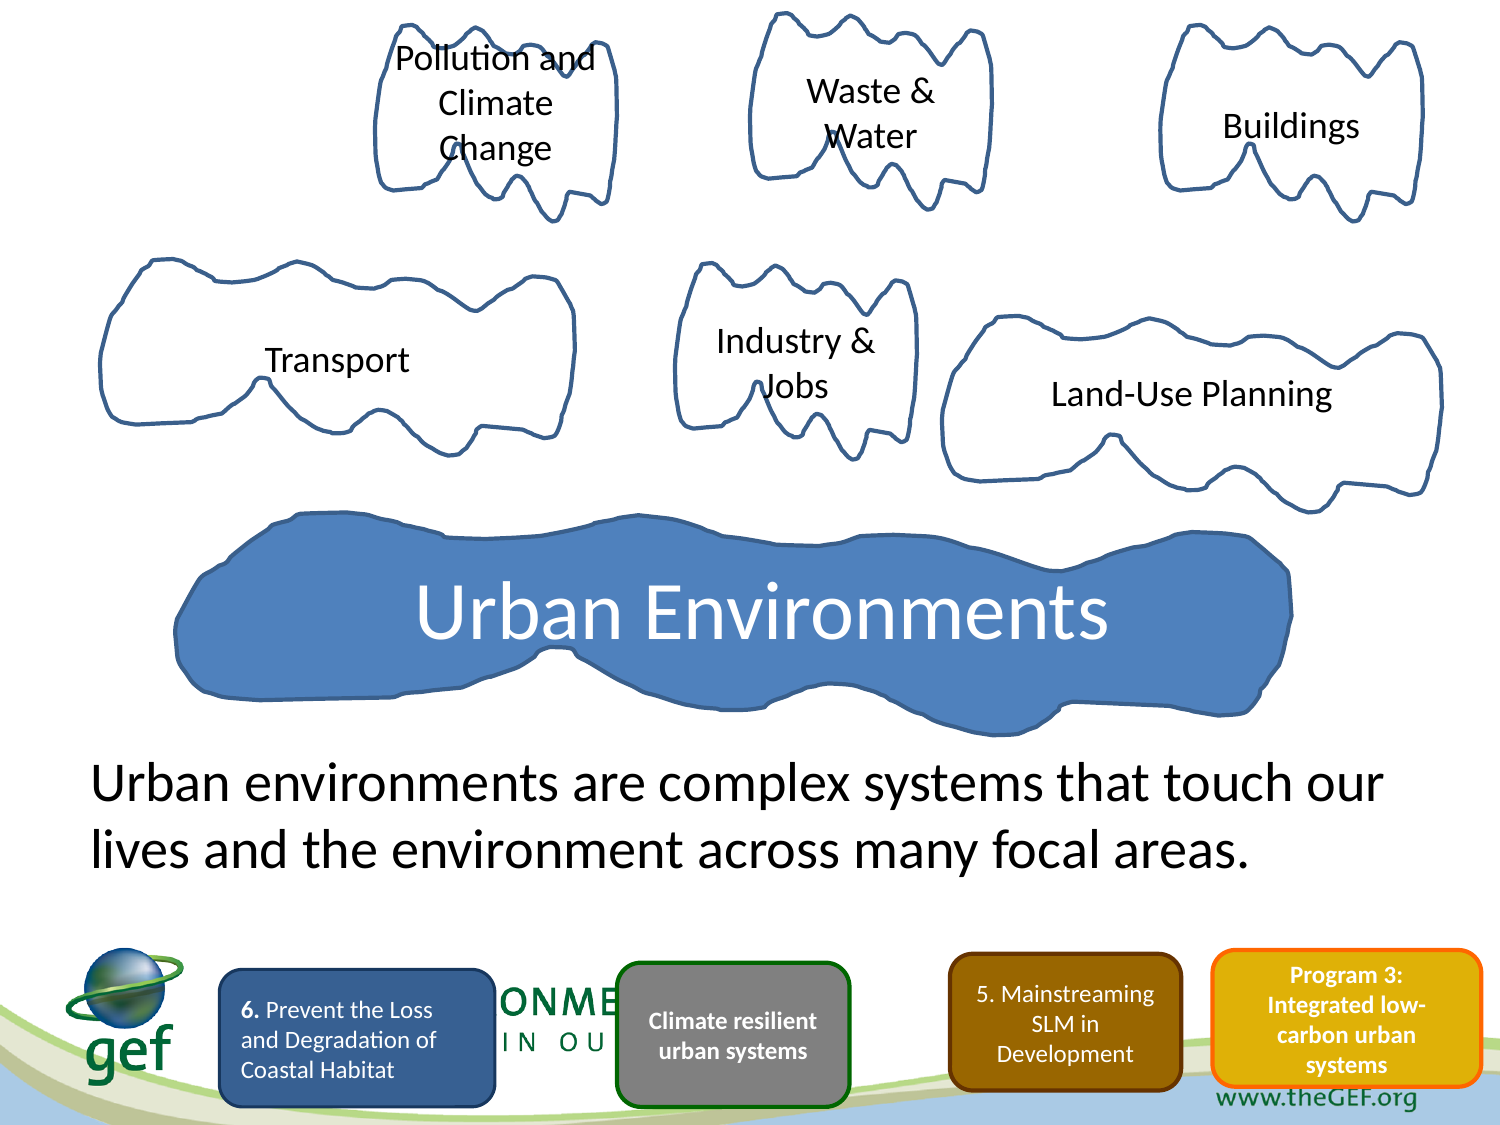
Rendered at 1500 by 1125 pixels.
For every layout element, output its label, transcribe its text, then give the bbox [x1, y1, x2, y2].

text_box Transport [97, 256, 577, 458]
text_box Waste & Water [747, 11, 995, 212]
text_box Buildings [1158, 22, 1425, 224]
text_box Program 3: Integrated low-carbon urban systems [1210, 947, 1484, 1089]
text_box 6. Prevent the Loss and Degradation of Coastal Habitat [217, 967, 497, 1109]
text_box Pollution and Climate Change [372, 22, 620, 224]
title Urban Environments [87, 512, 1438, 701]
text_box 5. Mainstreaming SLM in Development [947, 951, 1184, 1093]
text_box [888, 701, 1259, 737]
text_box Land-Use Planning [939, 313, 1445, 515]
list Urban environments are complex systems that touch our lives and the environment across many focal areas. [74, 737, 1426, 951]
text_box Industry & Jobs [672, 260, 920, 462]
text_box [666, 701, 779, 713]
picture [0, 920, 1500, 1125]
text_box Climate resilient urban systems [614, 960, 852, 1110]
